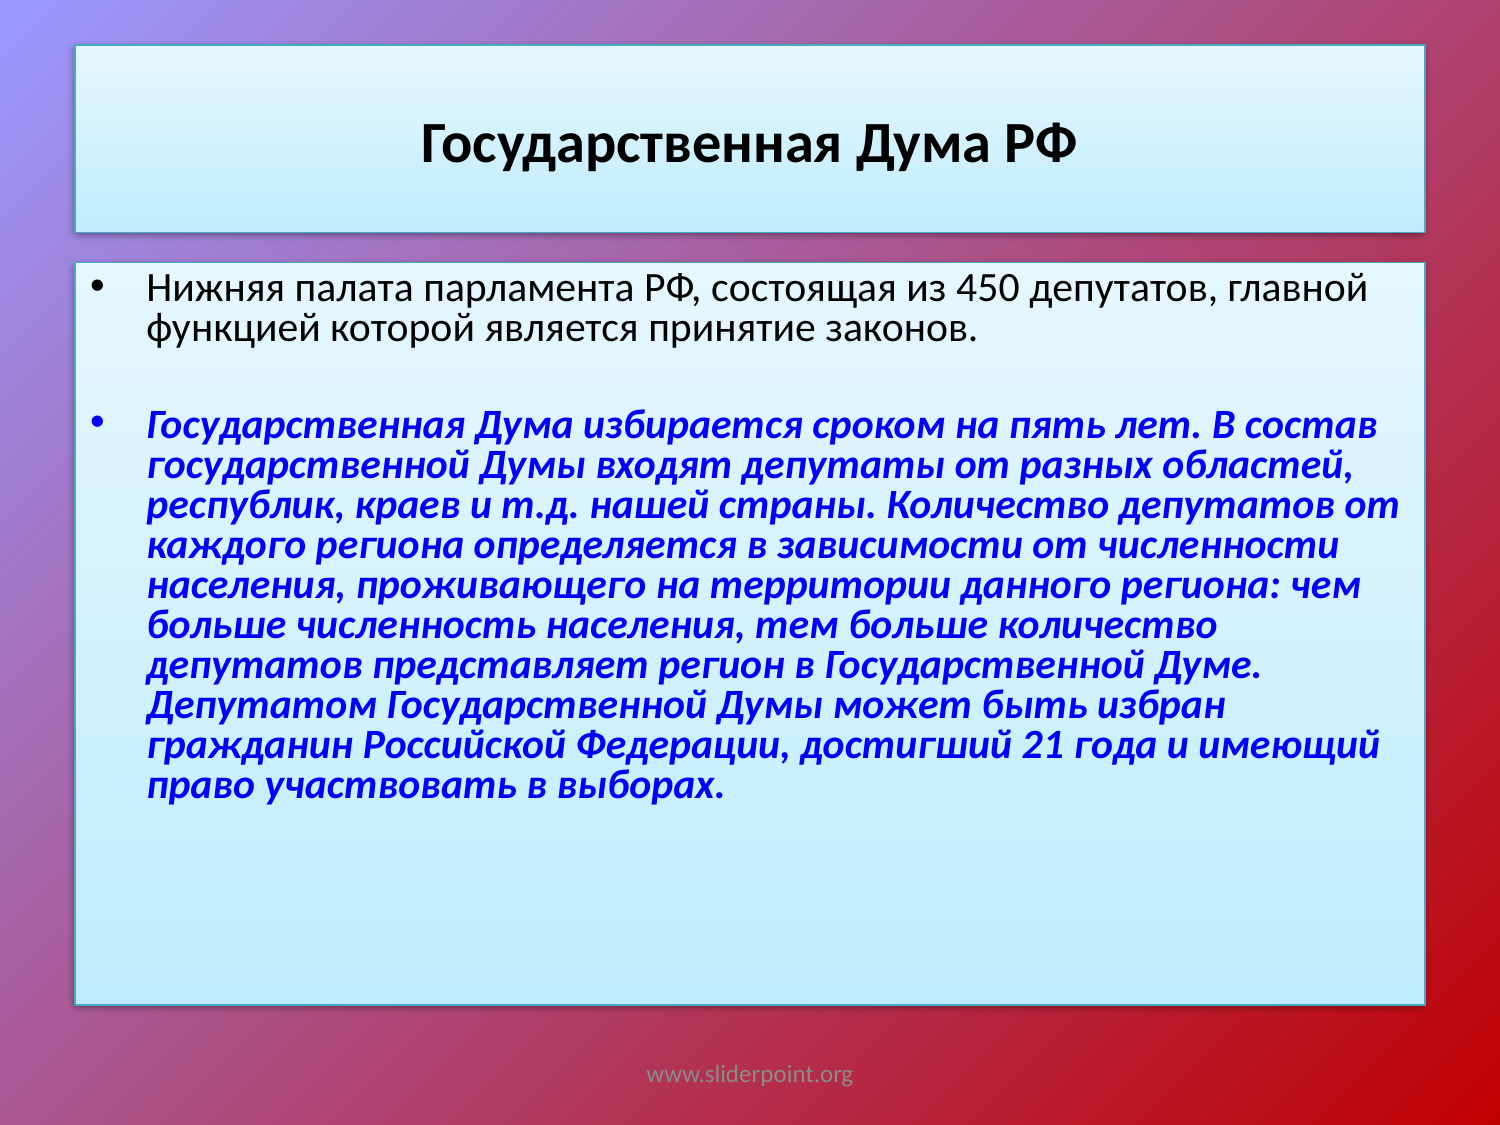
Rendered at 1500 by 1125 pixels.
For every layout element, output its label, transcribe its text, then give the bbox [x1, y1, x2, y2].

title Государственная Дума РФ [74, 44, 1426, 233]
list Нижняя палата парламента РФ, состоящая из 450 депутатов, главной функцией которой является принятие законов. Государственная Дума избирается сроком на пять лет. В состав государственной Думы входят депутаты от разных областей, республик, краев и т.д. нашей страны. Количество депутатов от каждого региона определяется в зависимости от численности населения, проживающего на территории данного региона: чем больше численность населения, тем больше количество депутатов представляет регион в Государственной Думе. Депутатом Государственной Думы может быть избран гражданин Российской Федерации, достигший 21 года и имеющий право участвовать в выборах. [74, 262, 1426, 1006]
footer www.sliderpoint.org [512, 1042, 988, 1103]
